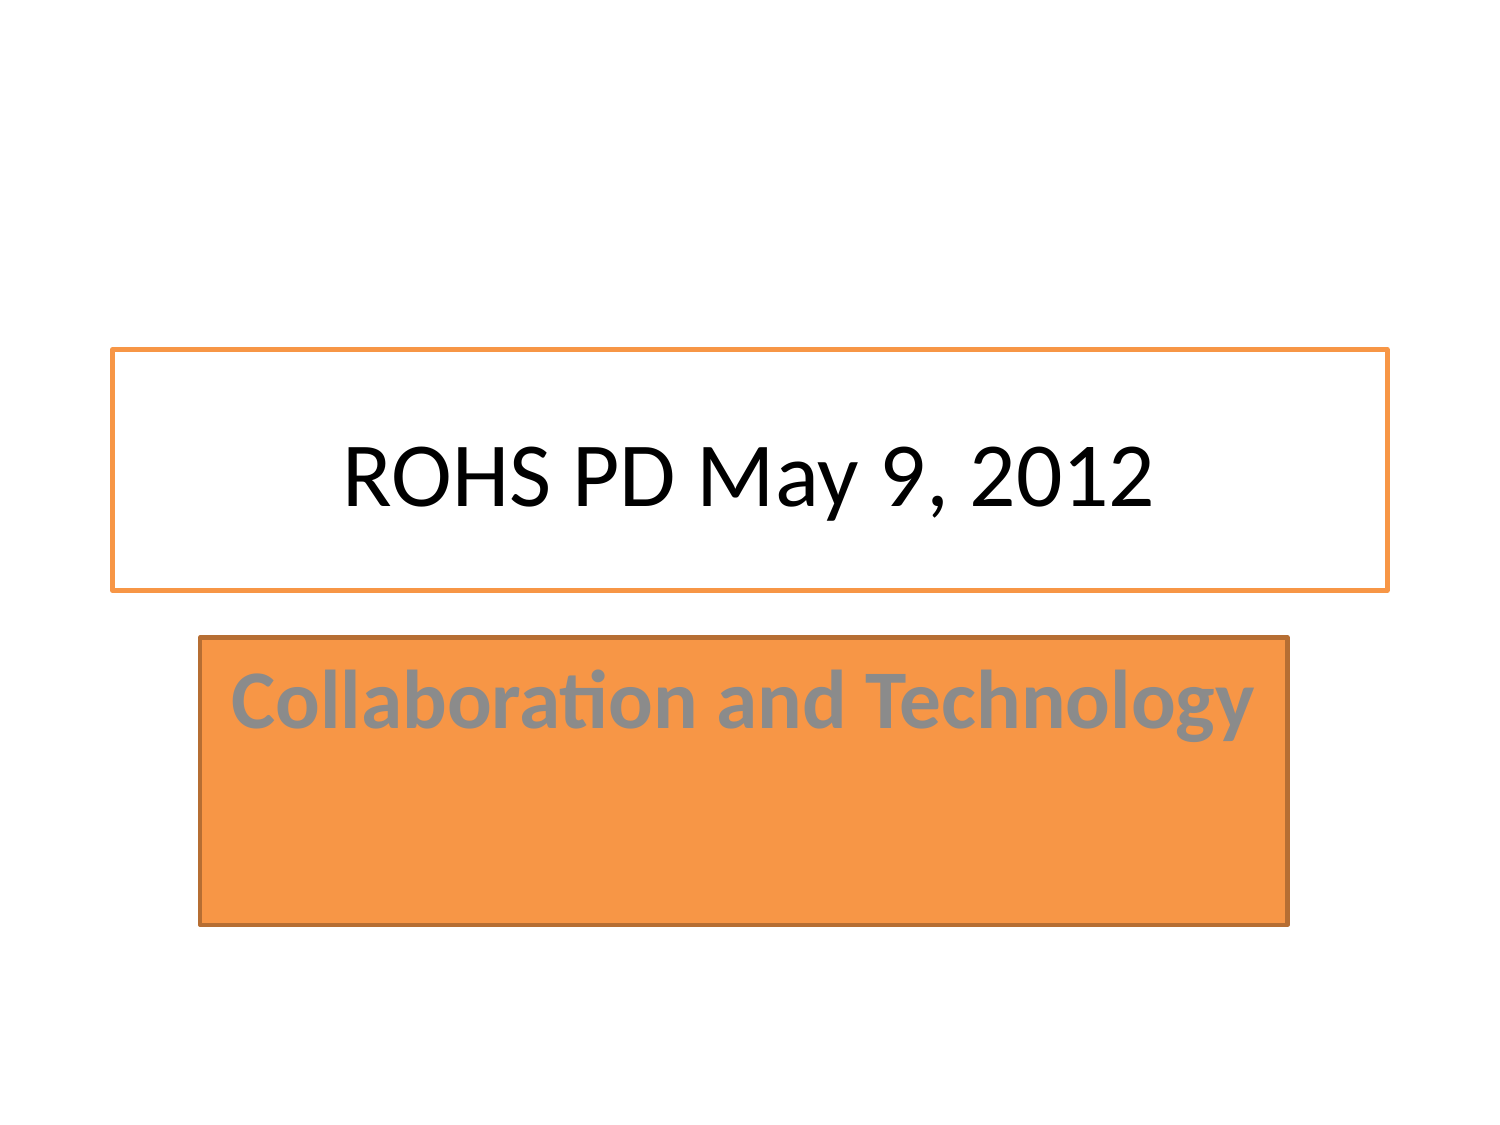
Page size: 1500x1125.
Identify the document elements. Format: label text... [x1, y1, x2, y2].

title ROHS PD May 9, 2012 [110, 347, 1390, 593]
subtitle Collaboration and Technology [198, 635, 1290, 927]
